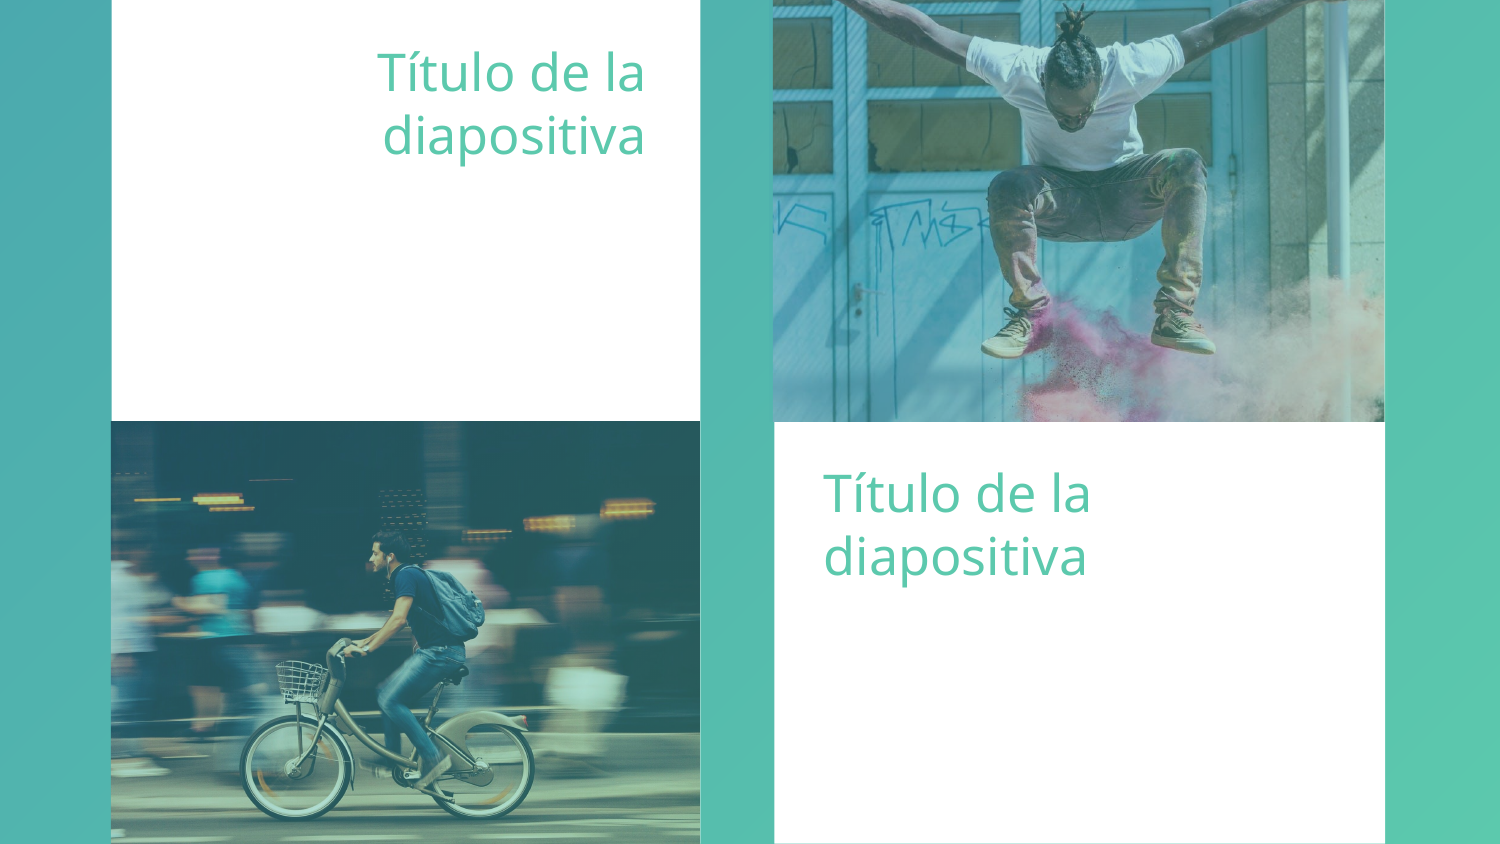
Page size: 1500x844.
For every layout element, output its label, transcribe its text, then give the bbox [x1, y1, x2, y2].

picture [110, 421, 701, 844]
text_box Título de la diapositiva [196, 24, 663, 124]
picture [772, 0, 1385, 423]
text_box Título de la diapositiva [808, 445, 1275, 545]
